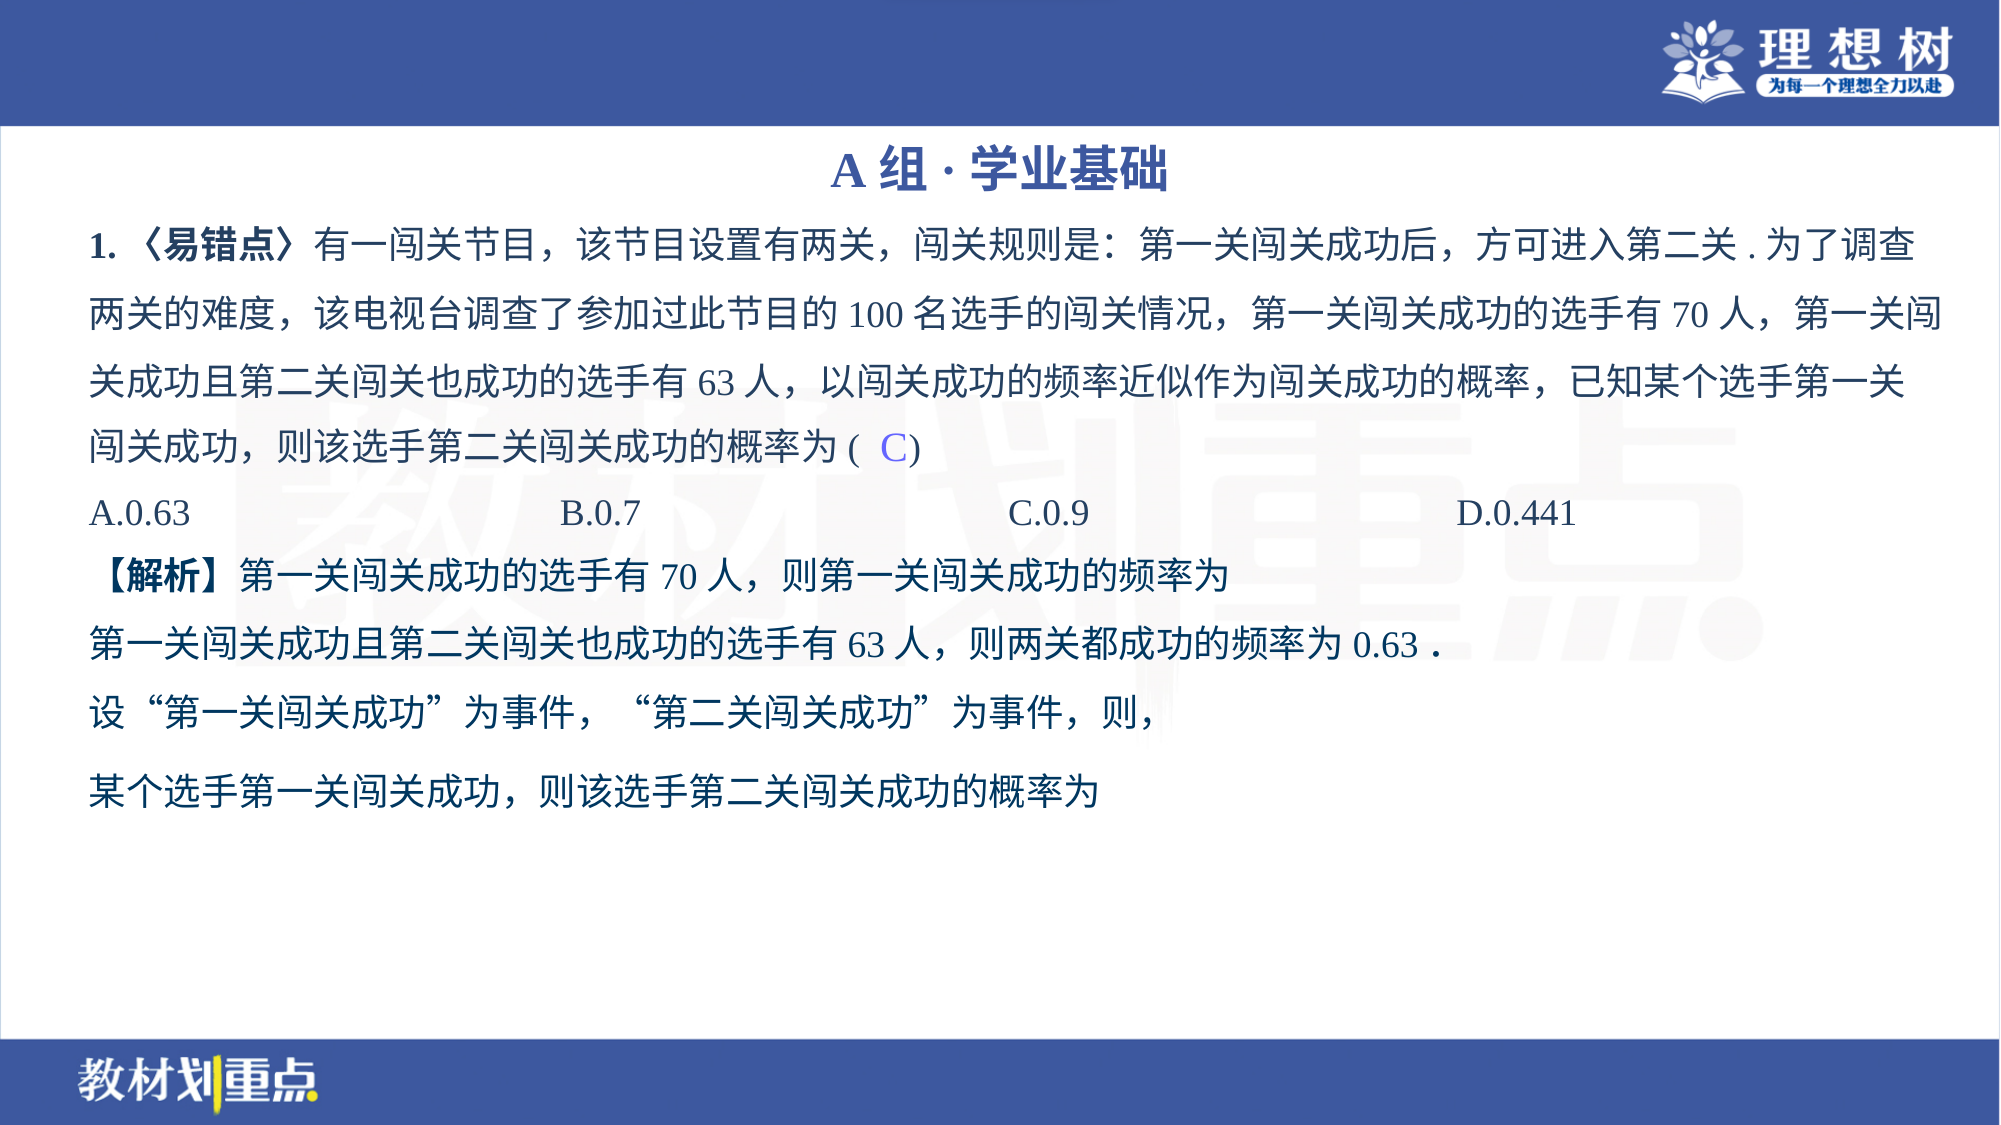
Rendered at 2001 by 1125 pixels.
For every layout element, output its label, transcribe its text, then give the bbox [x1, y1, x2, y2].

text_box A组·学业基础 [88, 135, 1911, 196]
picture [0, 0, 2000, 1125]
text_box A.0.63 B.0.7 C.0.9 D.0.441 [88, 466, 1911, 526]
text_box 1.〈易错点〉有一闯关节目，该节目设置有两关，闯关规则是：第一关闯关成功后，方可进入第二关.为了调查 两关的难度，该电视台调查了参加过此节目的100名选手的闯关情况，第一关闯关成功的选手有70人，第一关闯 关成功且第二关闯关也成功的选手有63人，以闯关成功的频率近似作为闯关成功的概率，已知某个选手第一关 闯关成功，则该选手第二关闯关成功的概率为( ) [88, 197, 1911, 461]
text_box C [865, 418, 924, 466]
